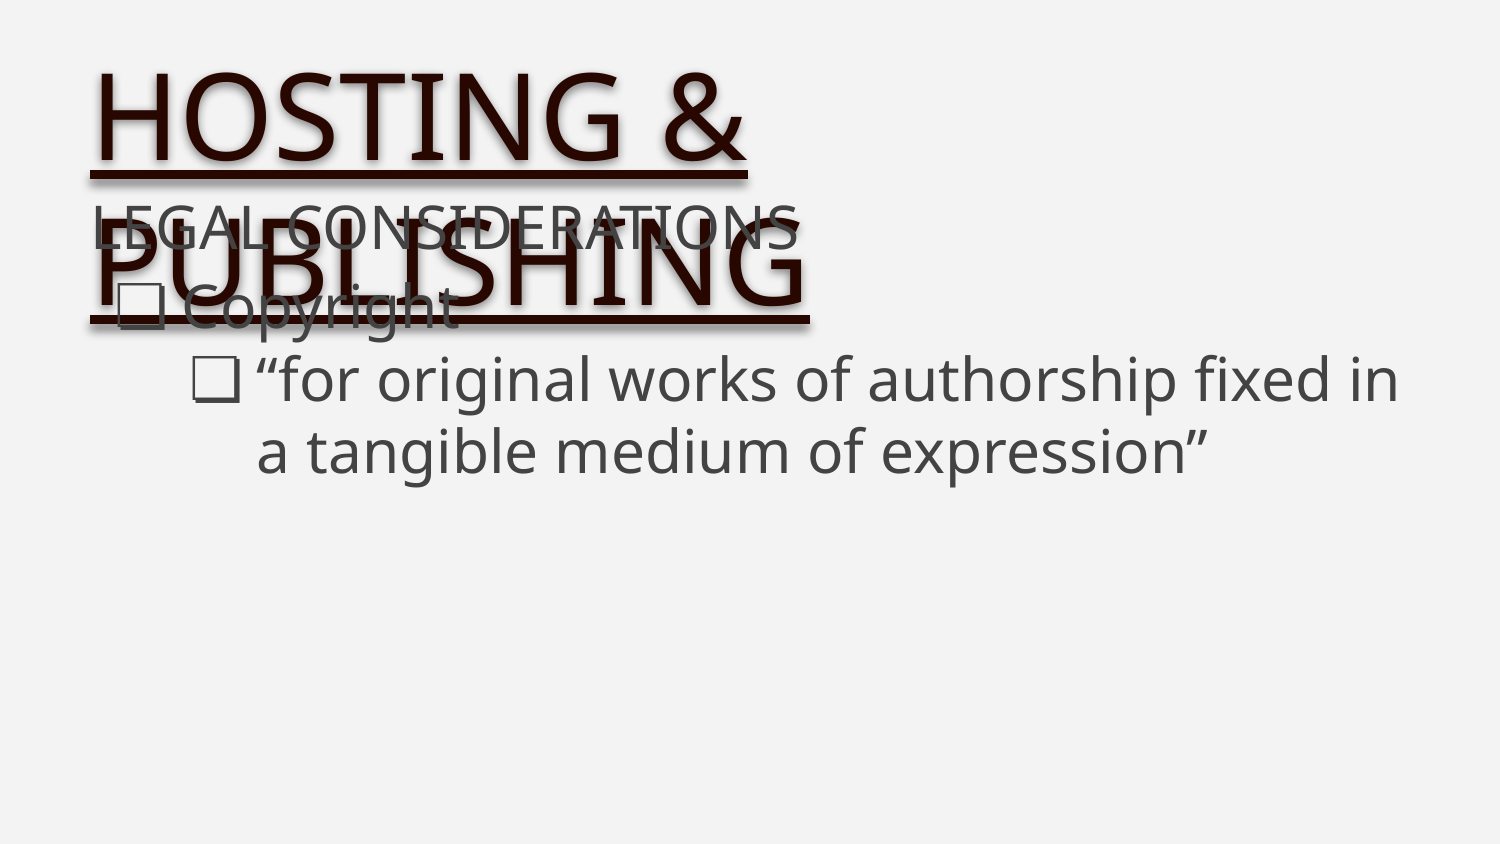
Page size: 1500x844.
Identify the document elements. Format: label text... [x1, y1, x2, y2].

text_box LEGAL CONSIDERATIONS [75, 174, 1425, 247]
text_box HOSTING & PUBLISHING [75, 24, 1425, 174]
text_box Copyright “for original works of authorship fixed in a tangible medium of expression” [91, 253, 1425, 844]
